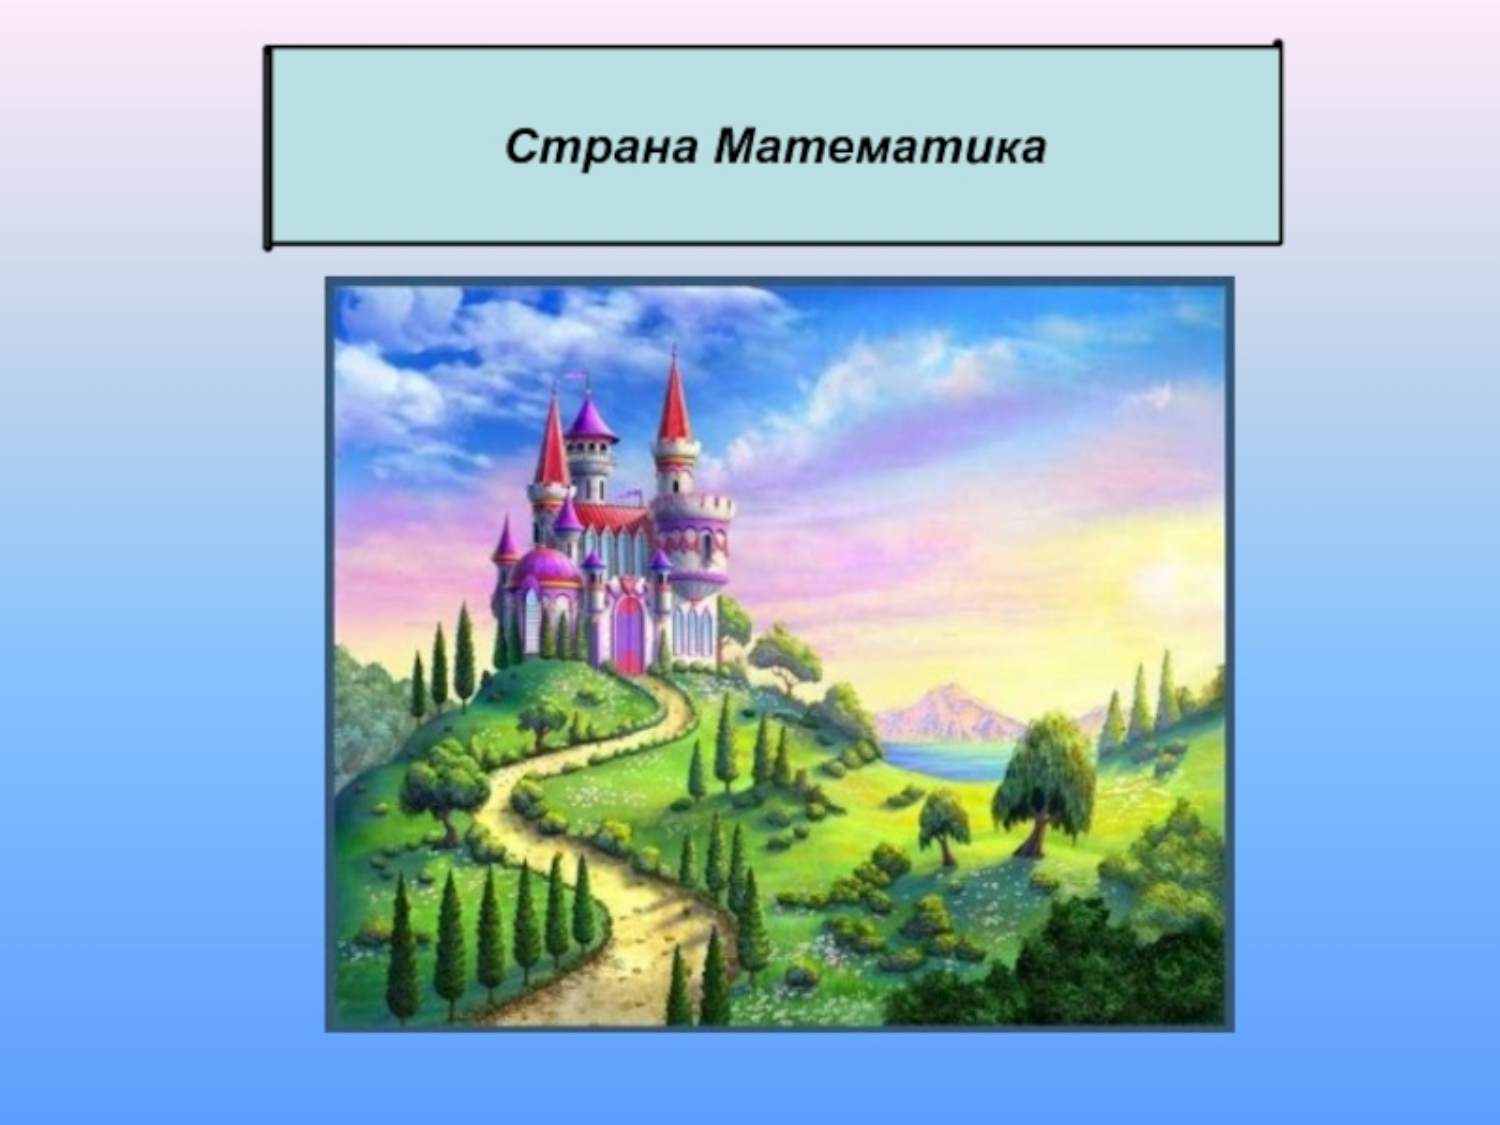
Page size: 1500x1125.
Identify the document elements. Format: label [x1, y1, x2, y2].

list [0, 0, 1500, 1125]
